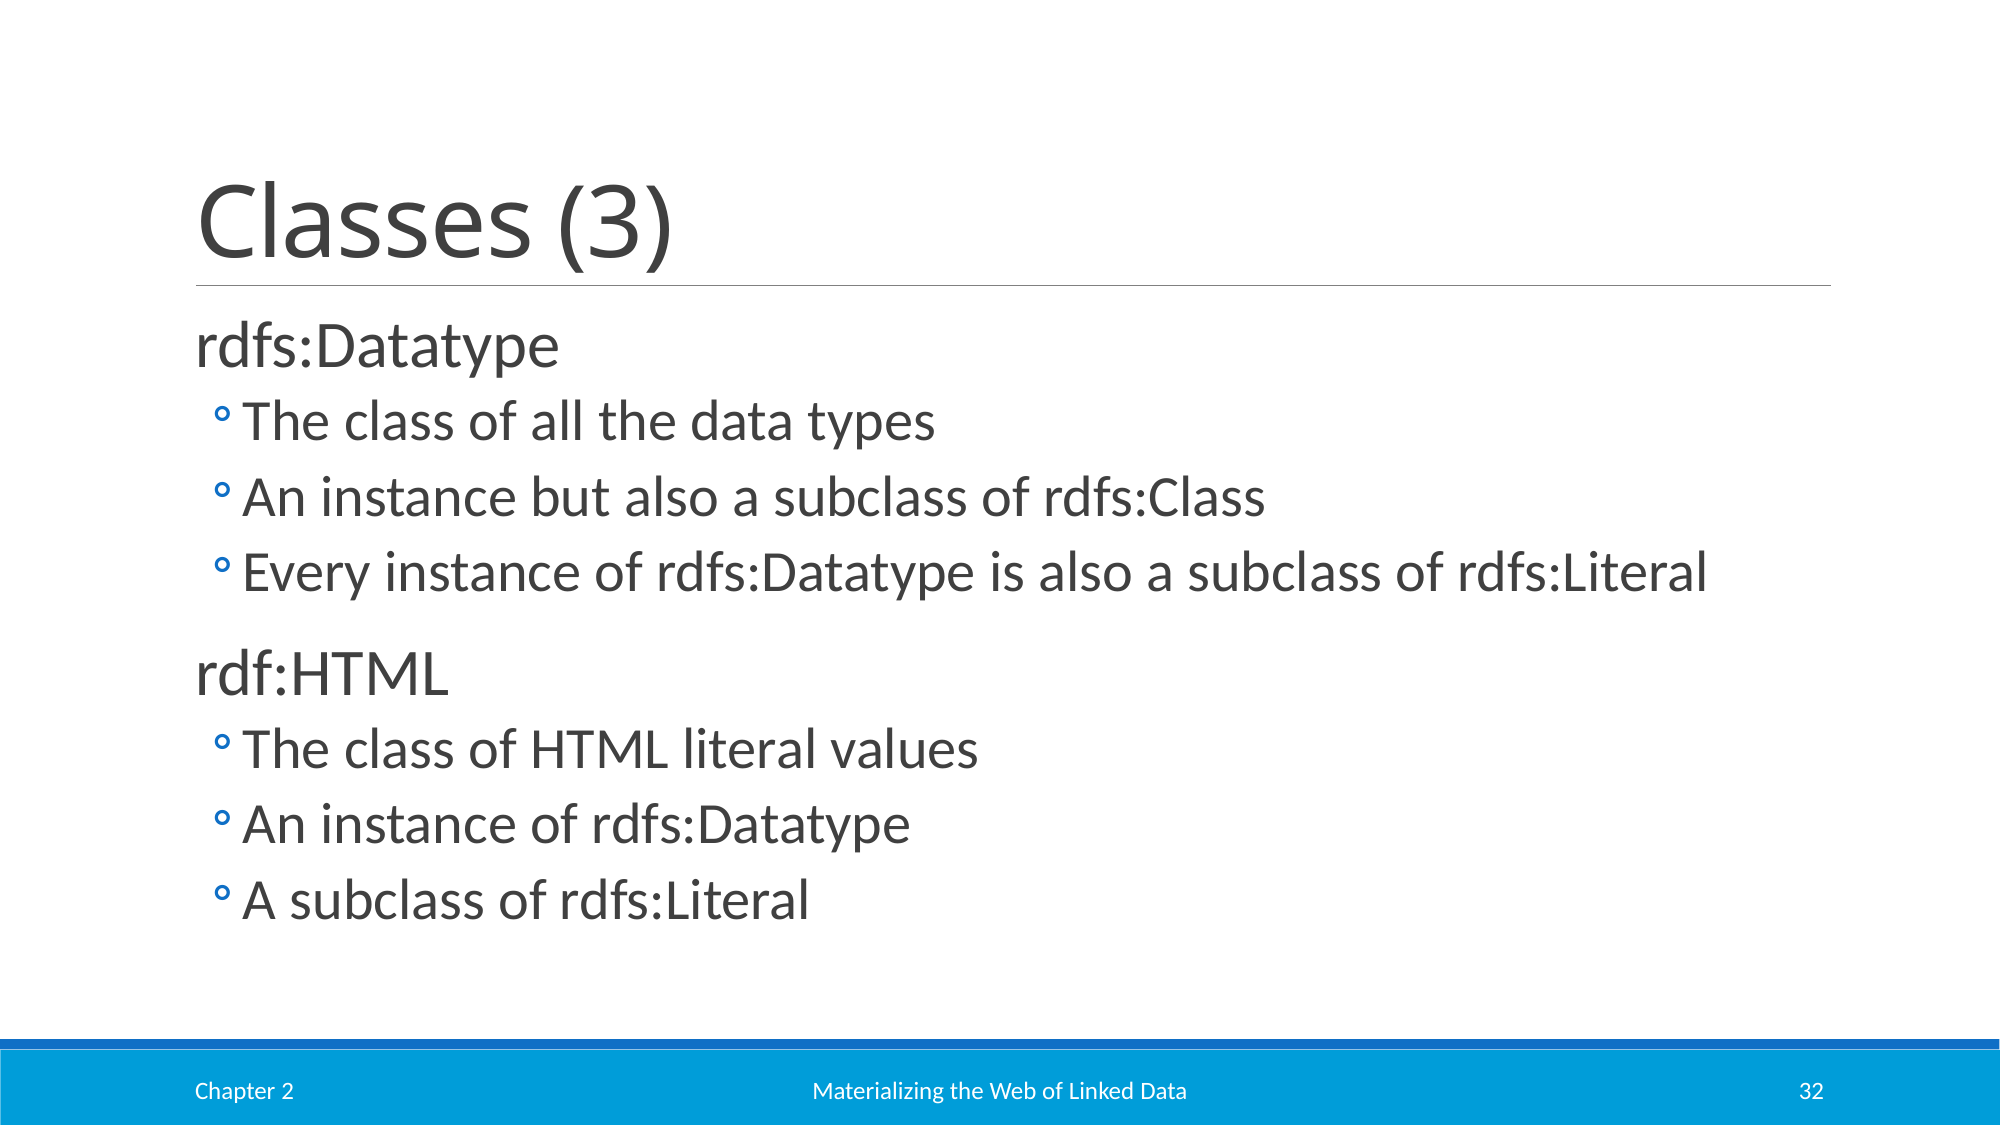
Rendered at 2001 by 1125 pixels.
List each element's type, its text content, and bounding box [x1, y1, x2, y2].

footer Materializing the Web of Linked Data [604, 1059, 1396, 1120]
list rdfs:Datatype The class of all the data types An instance but also a subclass of rdfs:Class Every instance of rdfs:Datatype is also a subclass of rdfs:Literal rdf:HTML The class of HTML literal values An instance of rdfs:Datatype A subclass of rdfs:Literal [180, 302, 1830, 963]
slide_number Chapter 2 [180, 1059, 586, 1120]
title Classes (3) [180, 47, 1830, 285]
slide_number 32 [1624, 1059, 1840, 1120]
